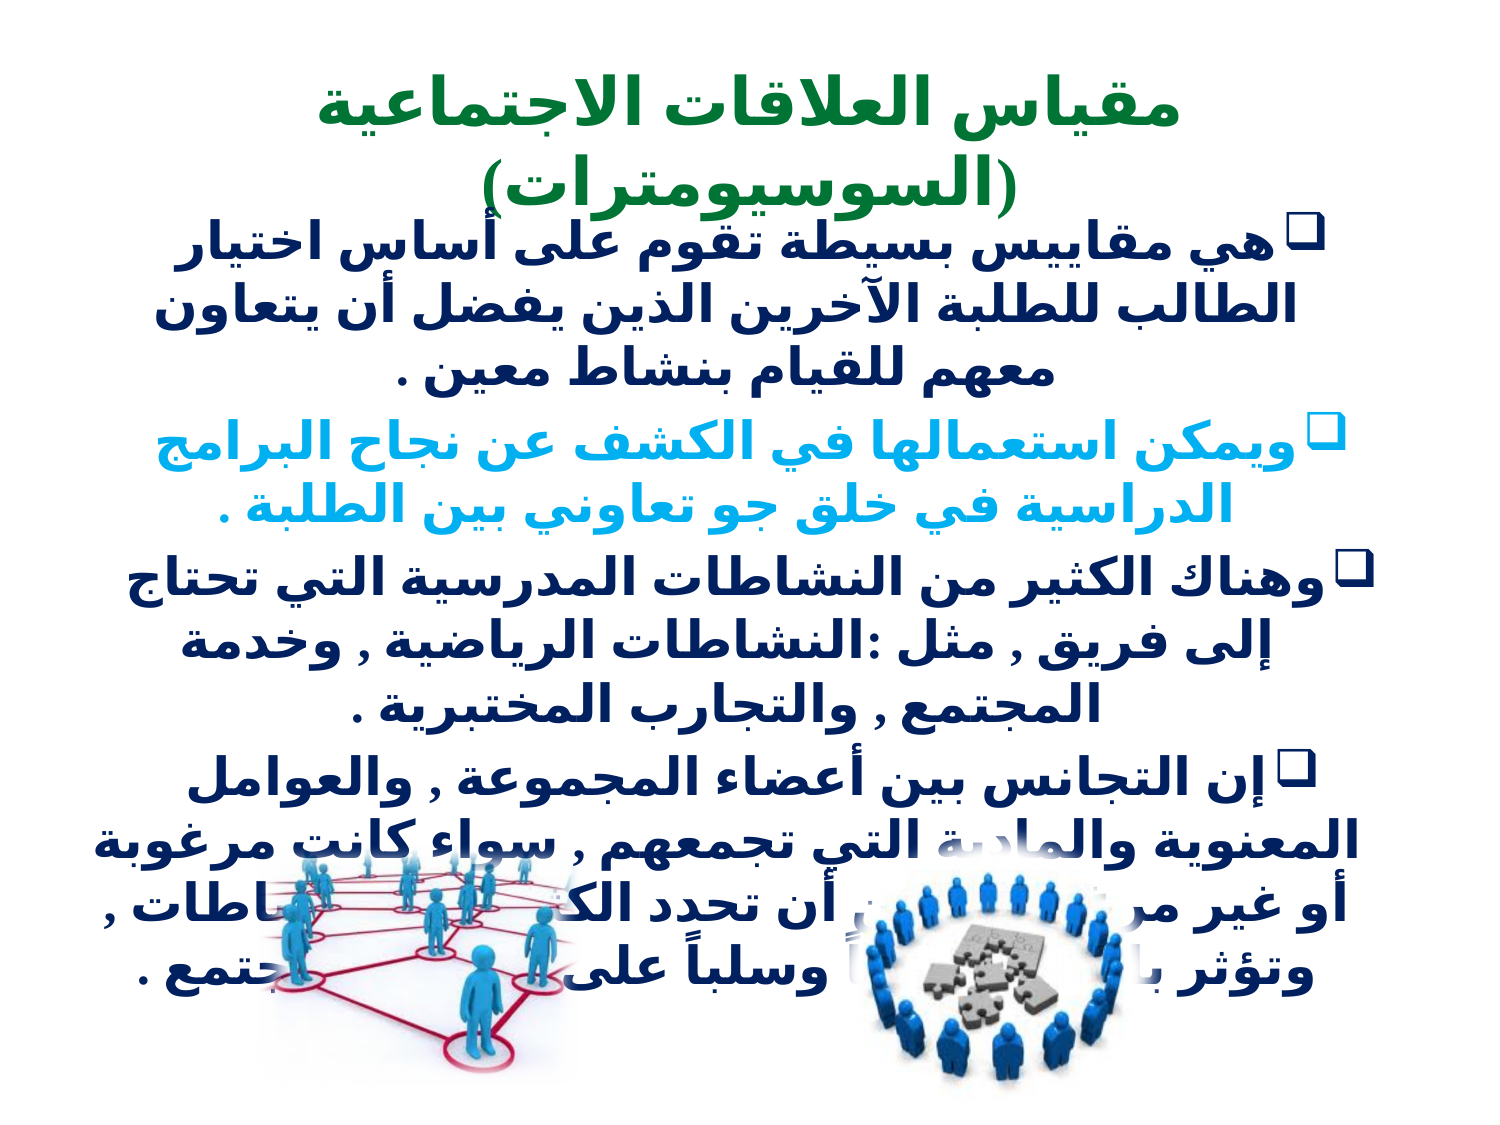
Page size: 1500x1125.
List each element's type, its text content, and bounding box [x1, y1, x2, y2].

list هي مقاييس بسيطة تقوم على أساس اختيار الطالب للطلبة الآخرين الذين يفضل أن يتعاون معهم للقيام بنشاط معين . ويمكن استعمالها في الكشف عن نجاح البرامج الدراسية في خلق جو تعاوني بين الطلبة . وهناك الكثير من النشاطات المدرسية التي تحتاج إلى فريق , مثل :النشاطات الرياضية , وخدمة المجتمع , والتجارب المختبرية . إن التجانس بين أعضاء المجموعة , والعوامل المعنوية والمادية التي تجمعهم , سواء كانت مرغوبة أو غير مرغوبة يمكن أن تحدد الكثير من النشاطات , وتؤثر بالتالي إيجاباً وسلباً على الفرد والمجتمع . [75, 199, 1425, 1067]
picture [820, 819, 1171, 1125]
title مقياس العلاقات الاجتماعية (السوسيومترات) [75, 45, 1425, 199]
picture [257, 843, 581, 1086]
